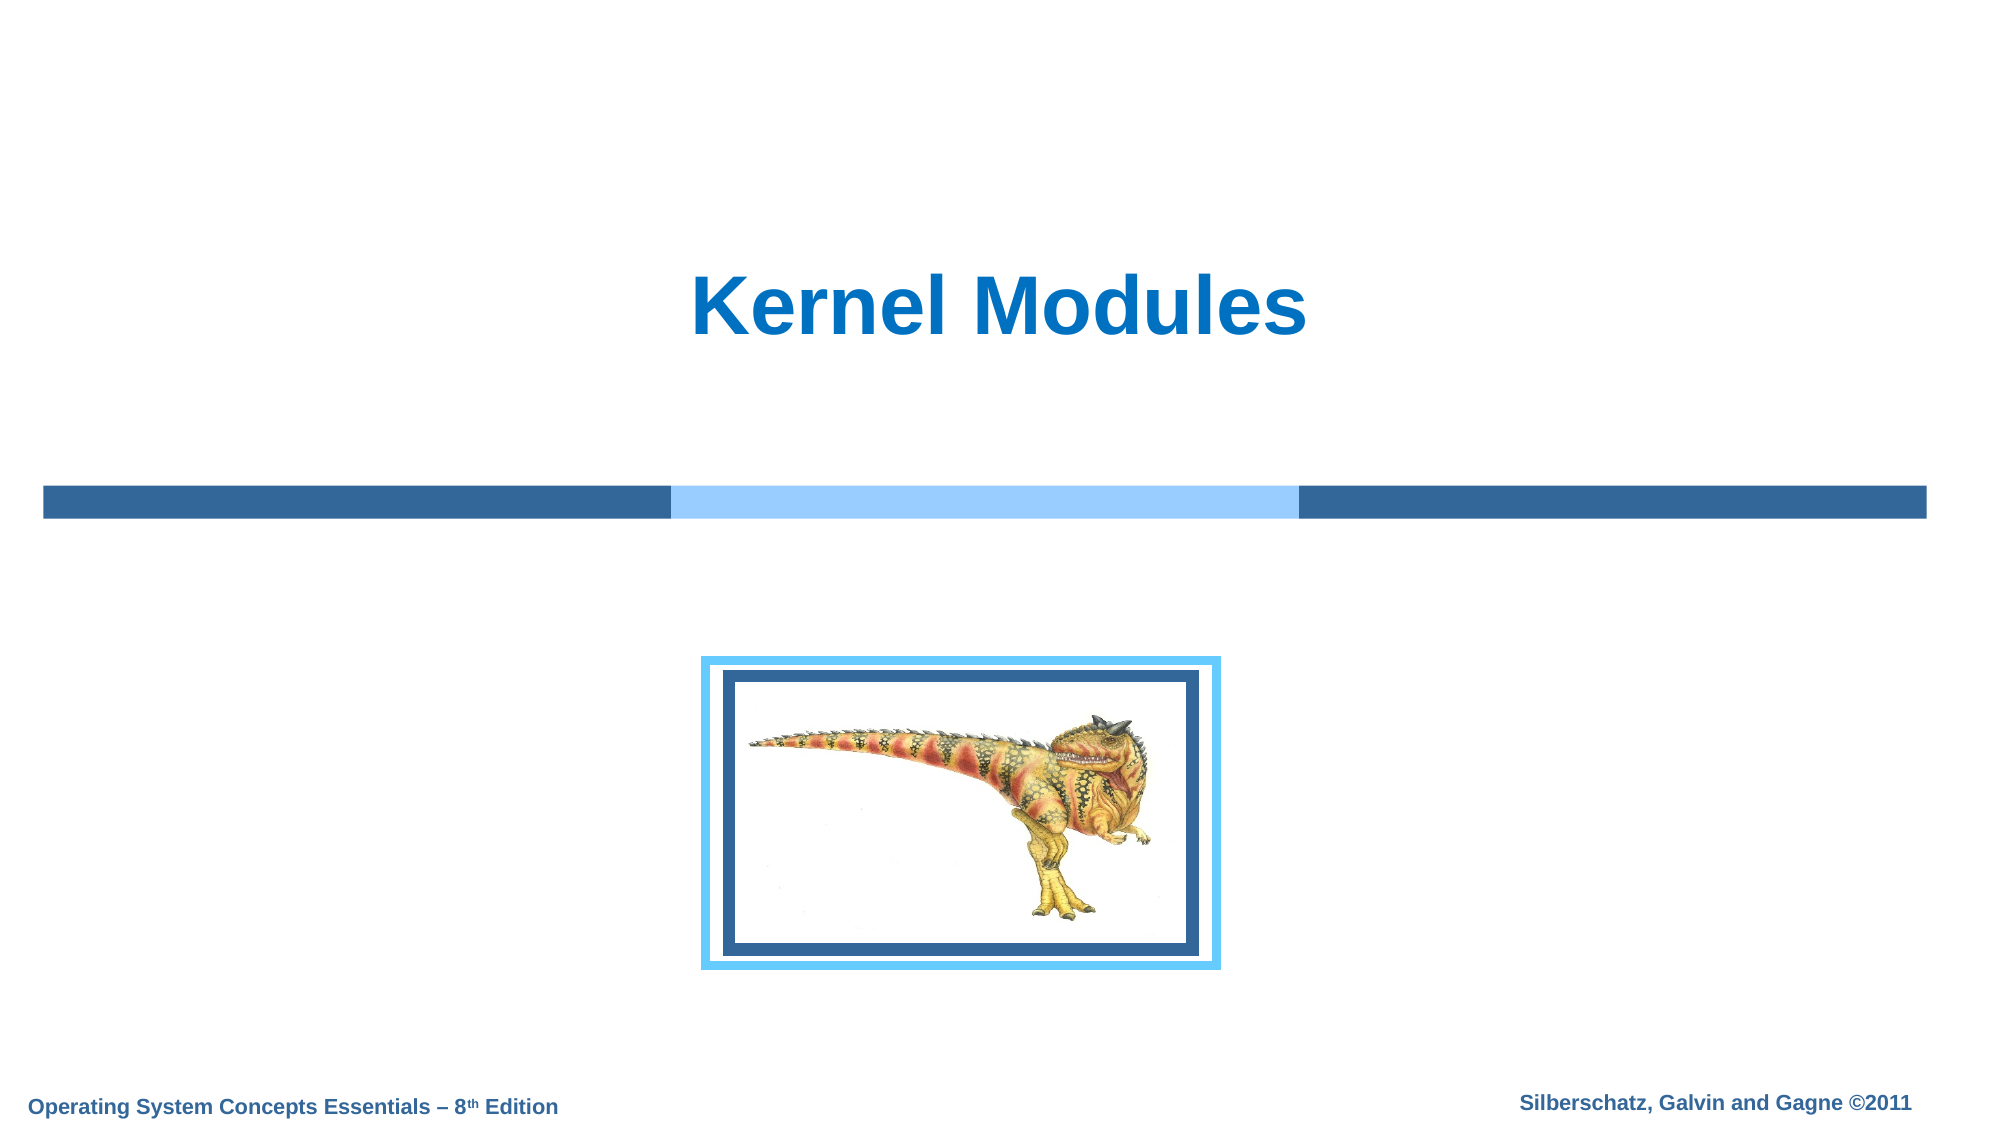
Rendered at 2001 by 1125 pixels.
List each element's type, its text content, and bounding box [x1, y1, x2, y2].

picture [735, 682, 1186, 943]
title Kernel Modules [150, 112, 1850, 462]
